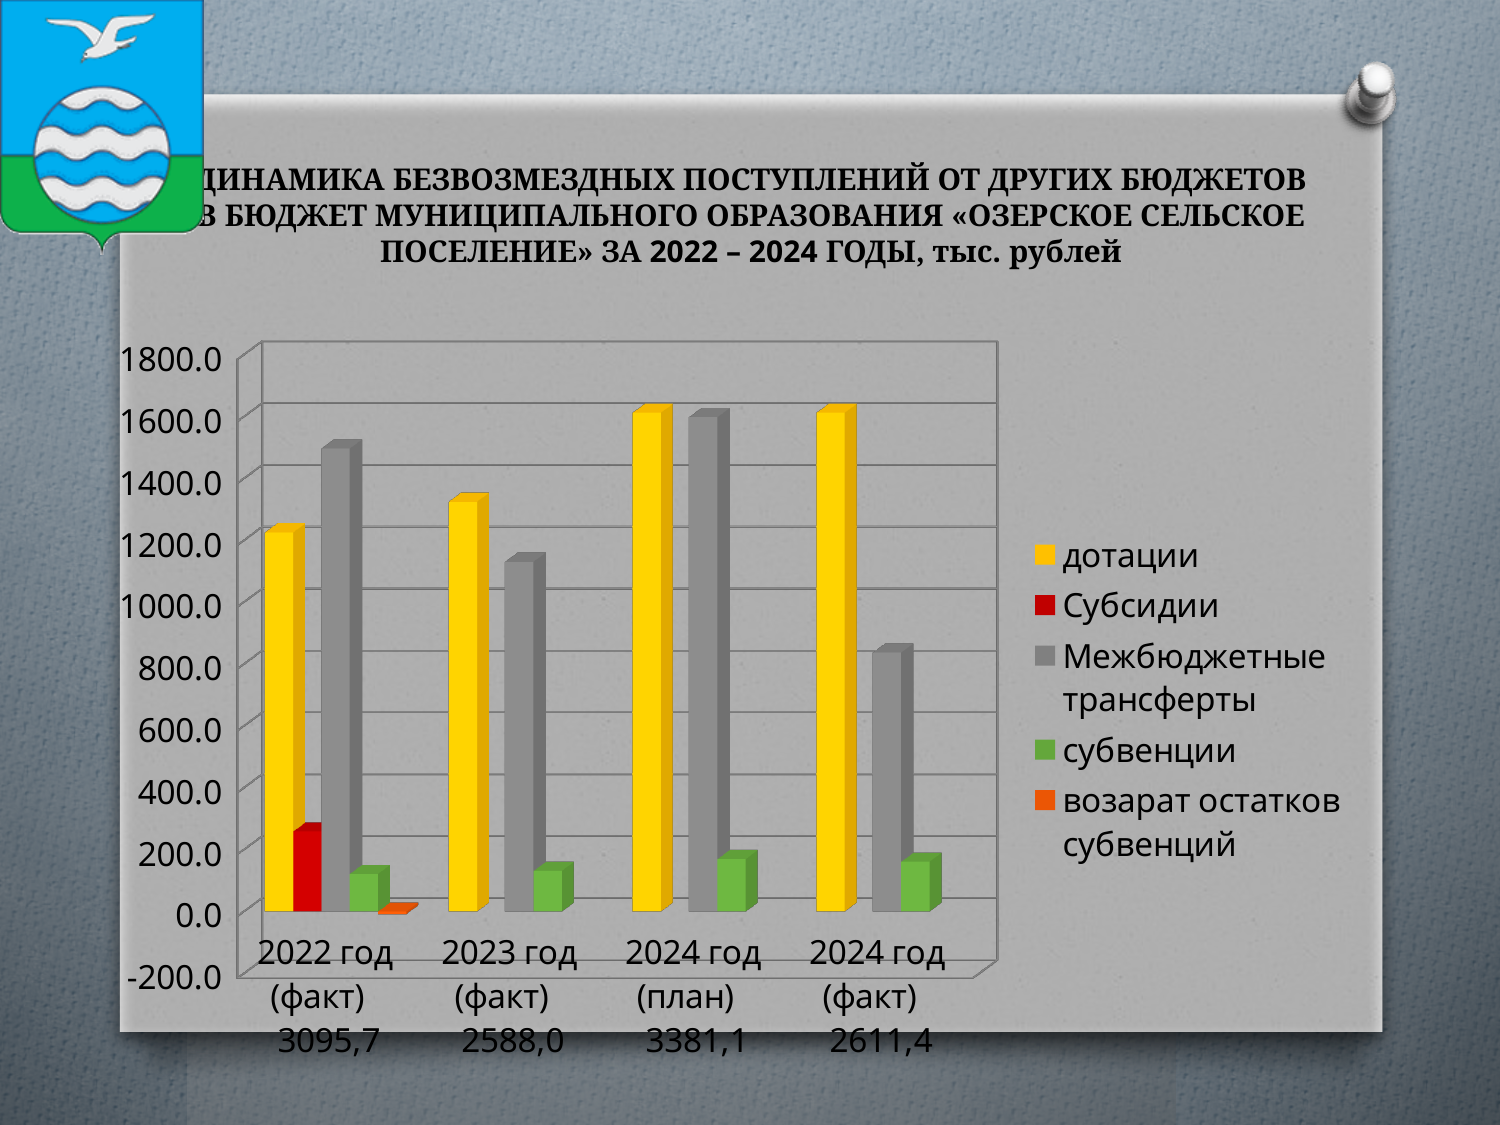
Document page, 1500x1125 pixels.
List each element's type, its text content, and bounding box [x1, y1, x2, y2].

title ДИНАМИКА БЕЗВОЗМЕЗДНЫХ ПОСТУПЛЕНИЙ ОТ ДРУГИХ БЮДЖЕТОВ В БЮДЖЕТ МУНИЦИПАЛЬНОГО ОБРАЗОВАНИЯ «ОЗЕРСКОЕ СЕЛЬСКОЕ ПОСЕЛЕНИЕ» ЗА 2022 – 2024 ГОДЫ, тыс. рублей [179, 134, 1323, 316]
picture [0, 0, 204, 255]
chart [93, 316, 1365, 1083]
picture [1317, 35, 1439, 156]
picture [58, 87, 146, 110]
picture [47, 14, 155, 61]
